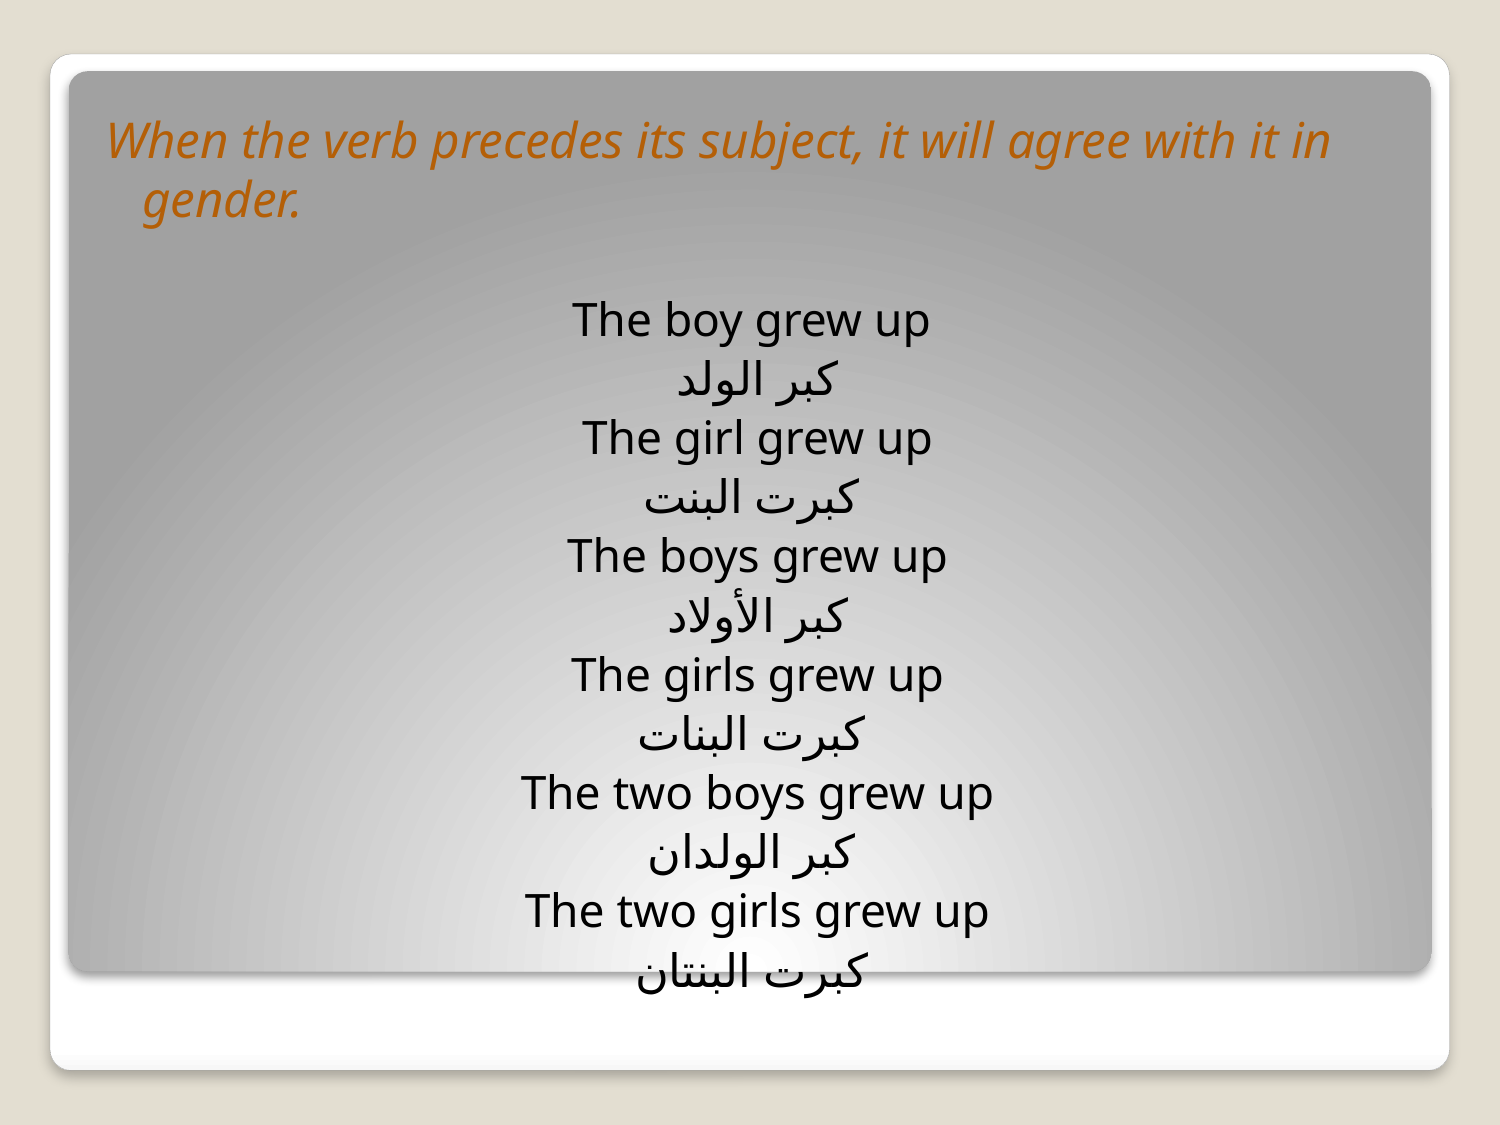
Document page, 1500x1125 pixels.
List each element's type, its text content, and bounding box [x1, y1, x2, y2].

list When the verb precedes its subject, it will agree with it in gender. The boy grew up كبر الولد The girl grew up كبرت البنت The boys grew up كبر الأولاد The girls grew up كبرت البنات The two boys grew up كبر الولدان The two girls grew up كبرت البنتان [75, 93, 1425, 1005]
